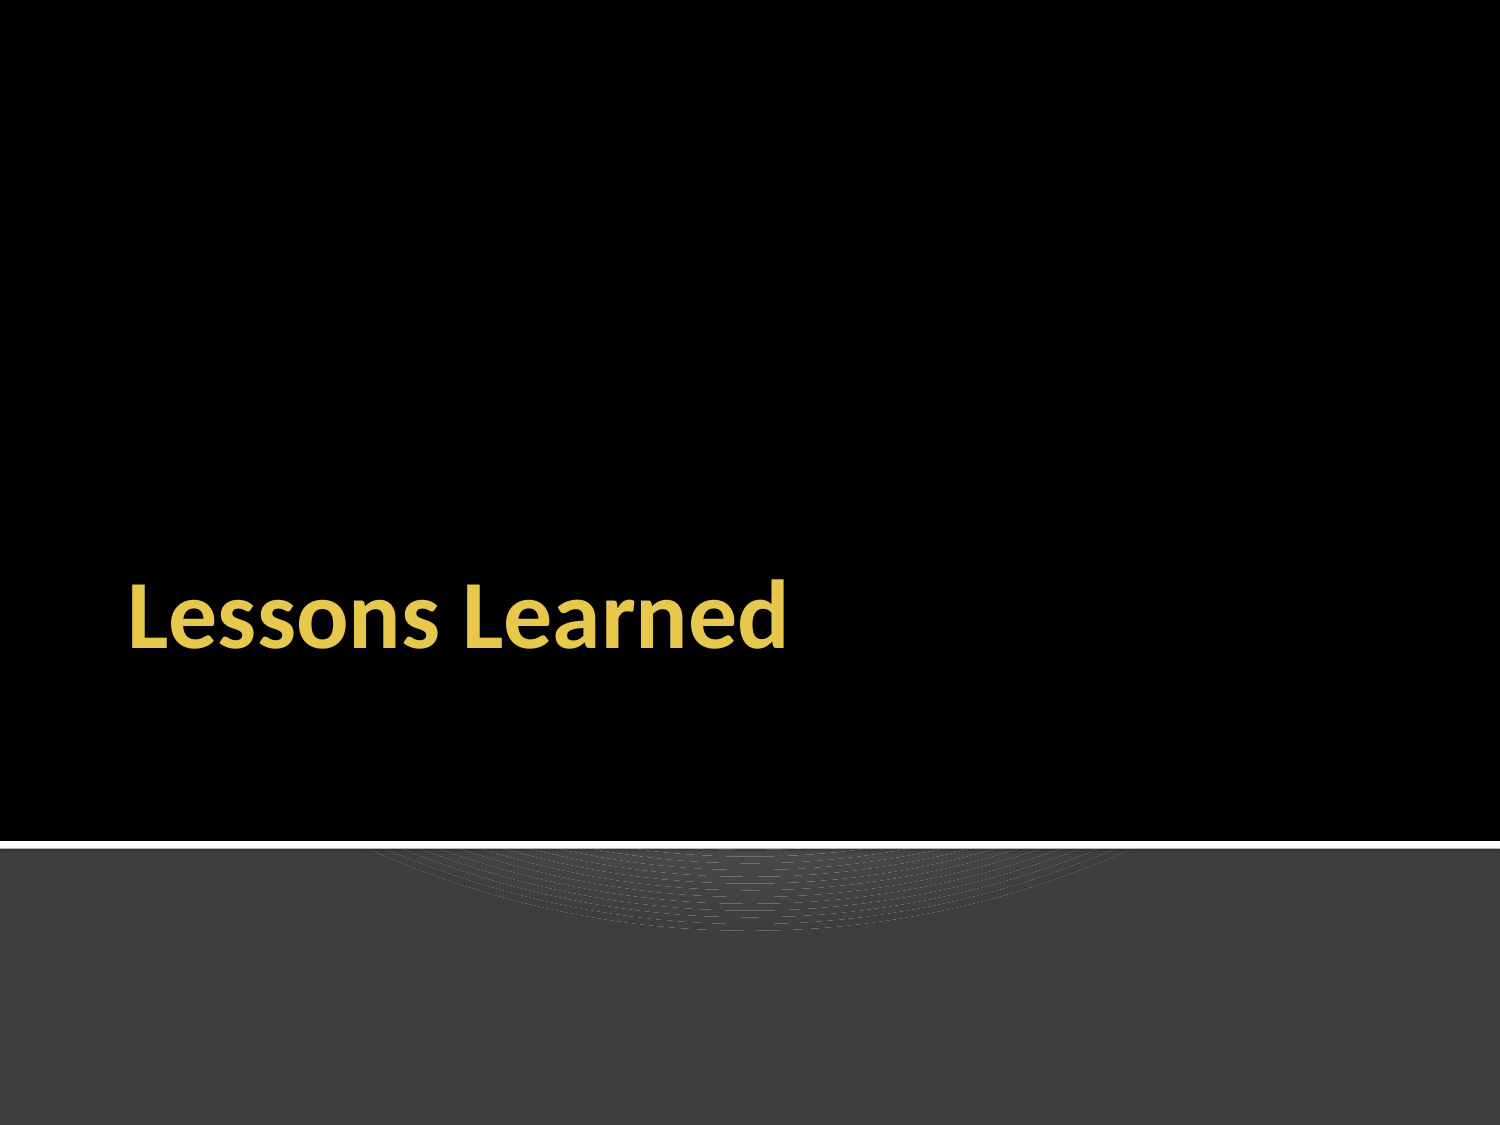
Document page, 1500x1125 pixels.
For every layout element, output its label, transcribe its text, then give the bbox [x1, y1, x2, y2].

title Lessons Learned [112, 550, 1438, 825]
